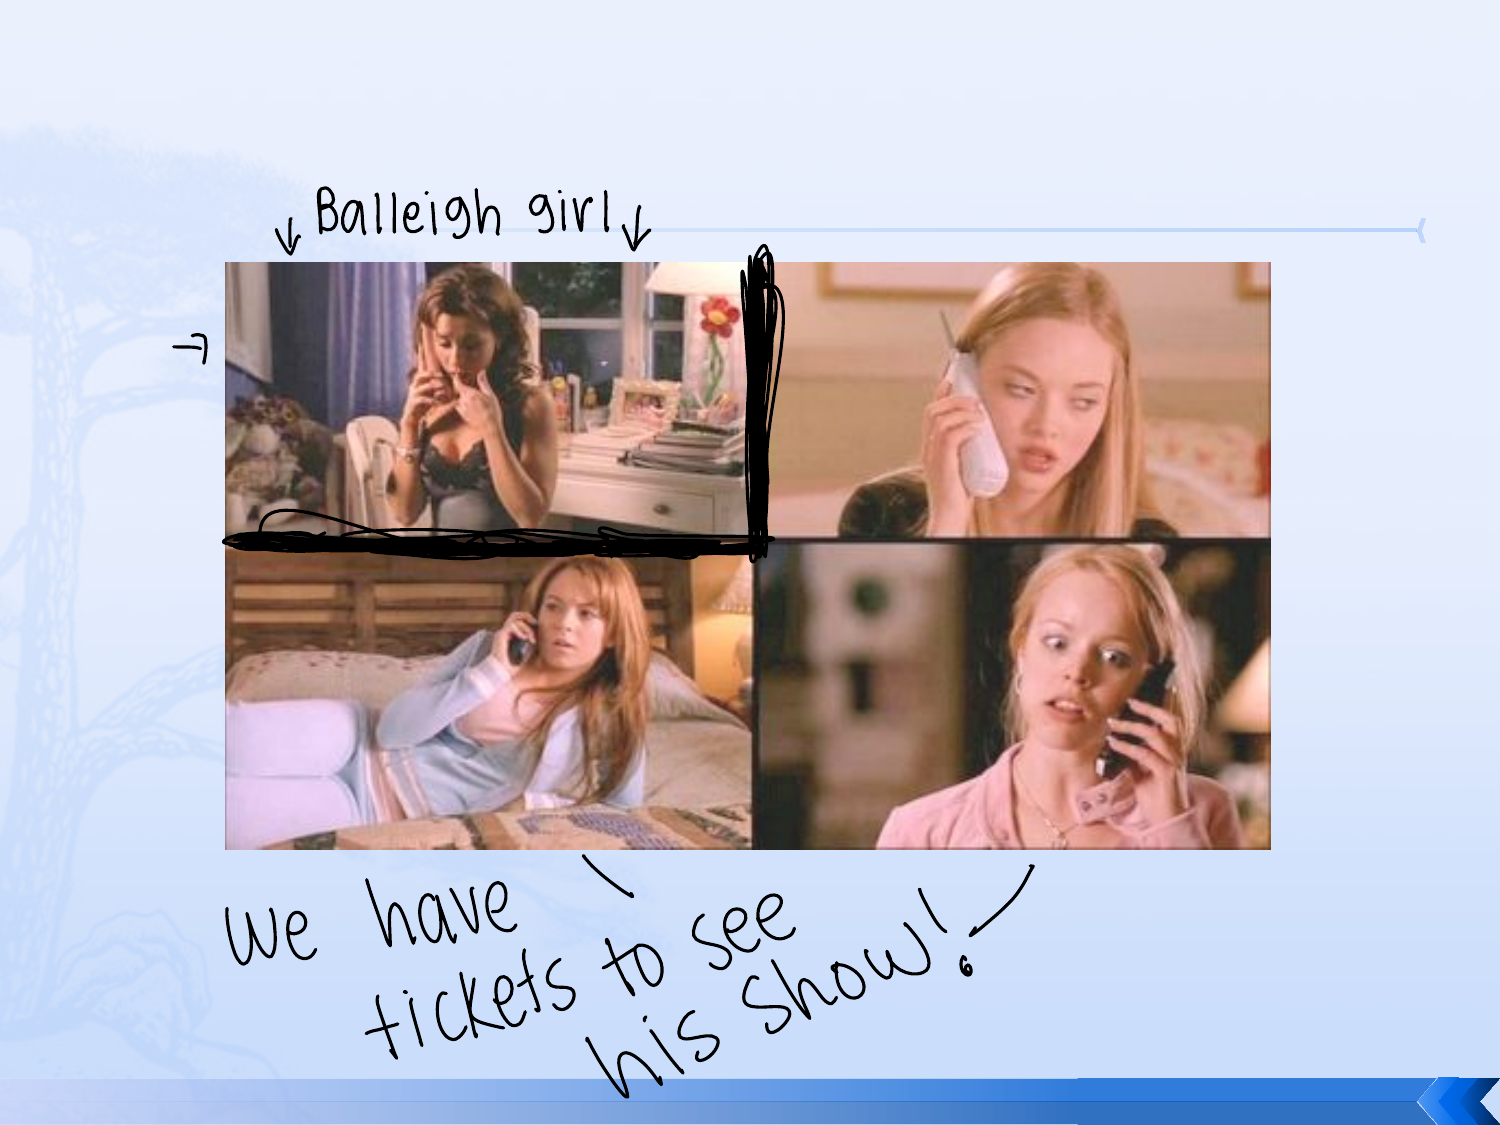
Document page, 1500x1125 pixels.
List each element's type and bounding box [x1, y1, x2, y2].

picture [485, 537, 515, 543]
picture [224, 261, 748, 538]
picture [224, 261, 1272, 851]
picture [347, 533, 386, 538]
picture [601, 530, 622, 536]
picture [262, 512, 361, 536]
picture [766, 294, 781, 426]
picture [697, 538, 748, 544]
picture [387, 532, 467, 537]
picture [455, 538, 471, 542]
picture [515, 535, 553, 542]
picture [540, 533, 602, 540]
